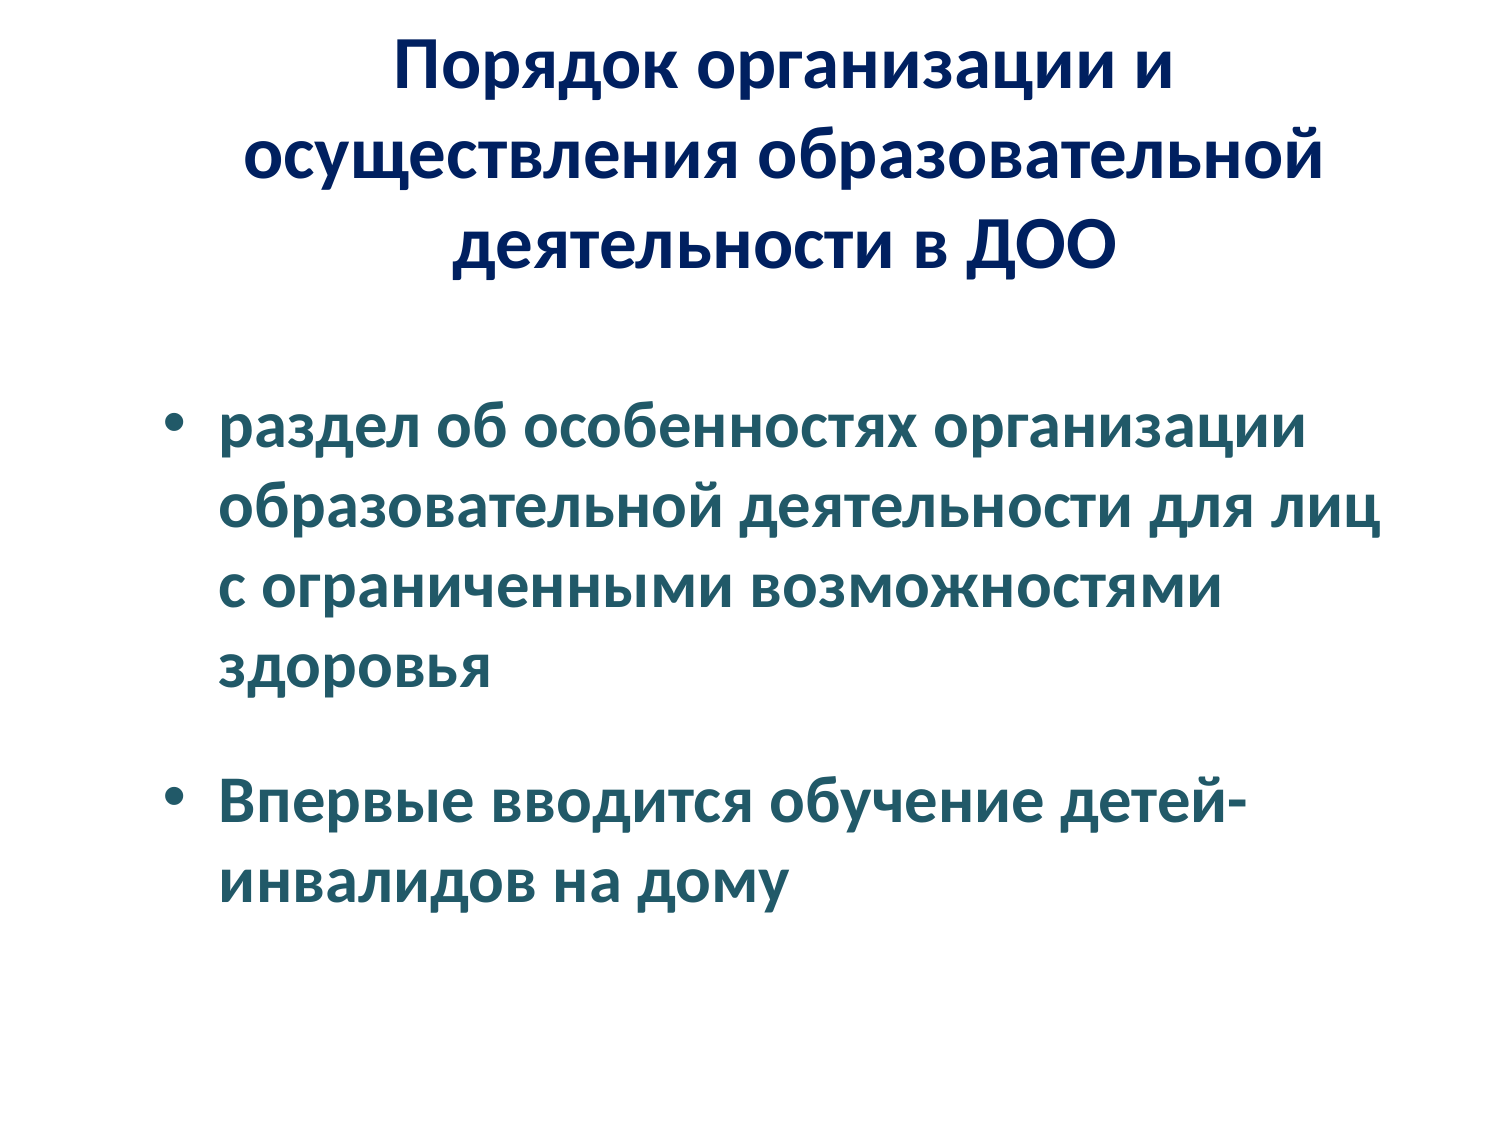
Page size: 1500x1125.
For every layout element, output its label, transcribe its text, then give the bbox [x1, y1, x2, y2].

title Порядок организации и осуществления образовательной деятельности в ДОО [147, 19, 1423, 279]
list раздел об особенностях организации образовательной деятельности для лиц с ограниченными возможностями здоровья Впервые вводится обучение детей-инвалидов на дому [147, 373, 1423, 1000]
